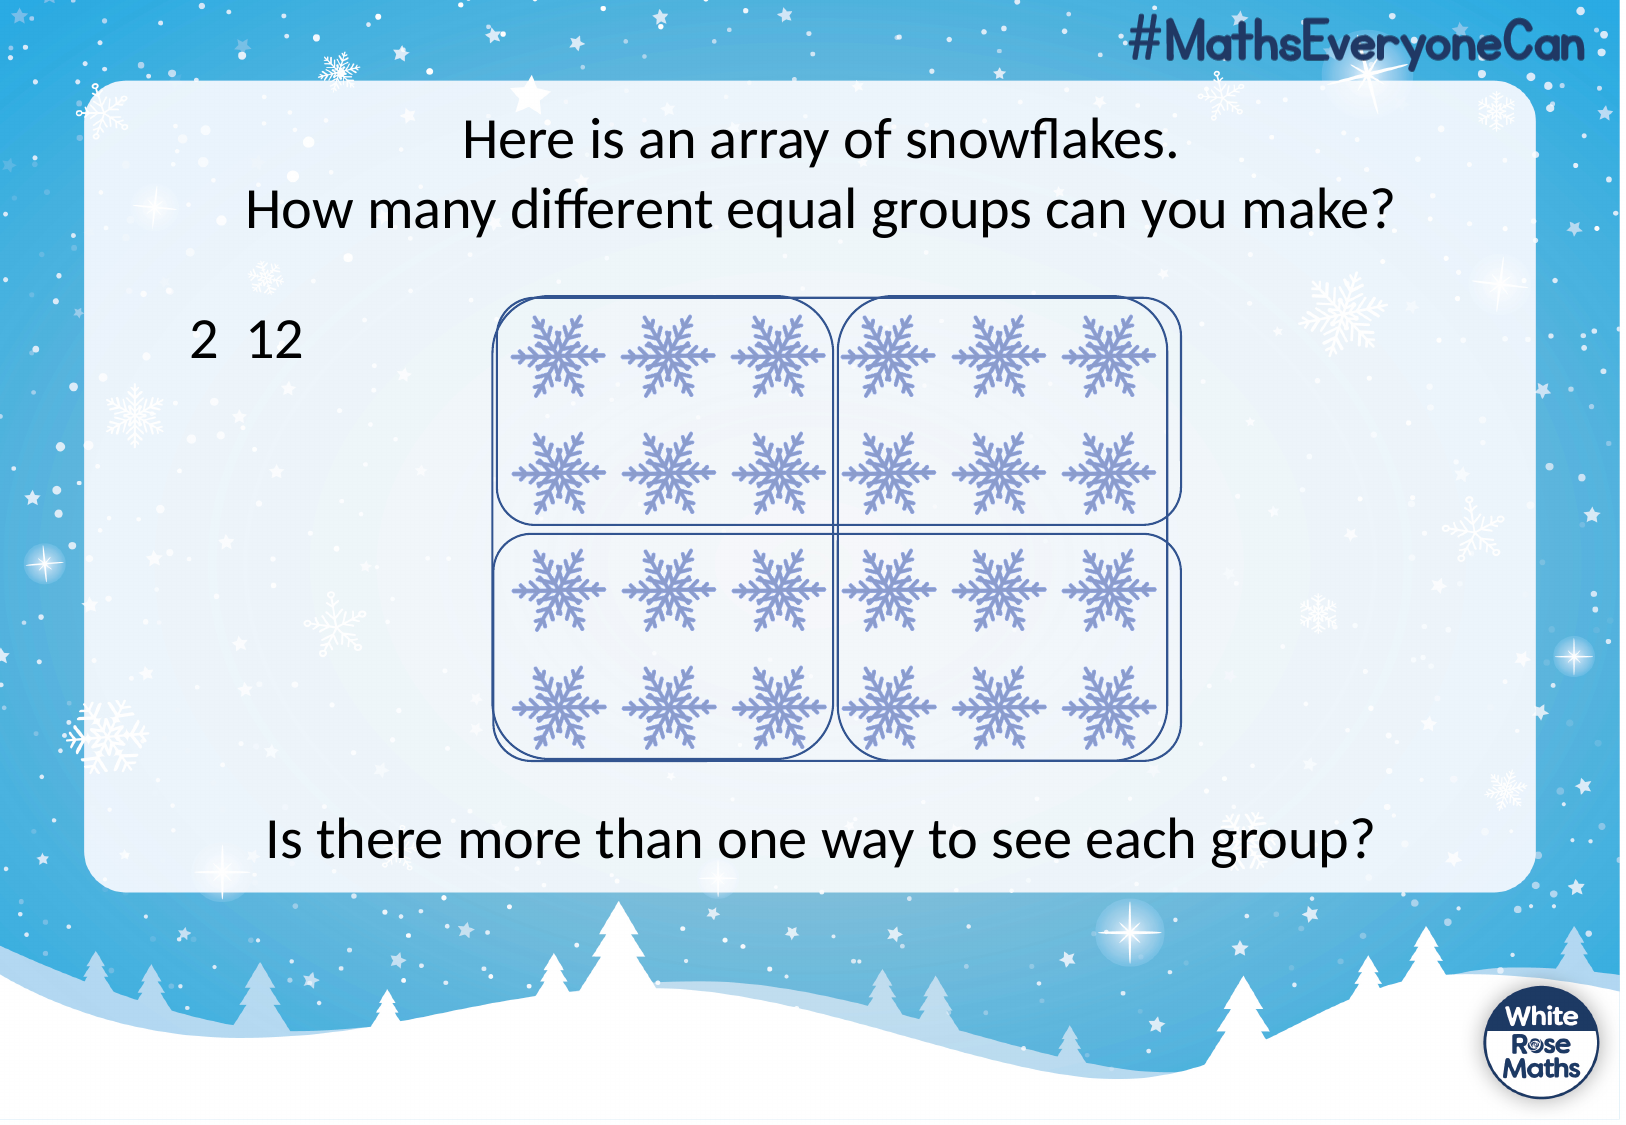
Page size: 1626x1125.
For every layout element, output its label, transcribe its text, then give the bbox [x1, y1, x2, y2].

text_box [836, 529, 1169, 535]
text_box [1127, 296, 1161, 301]
text_box [1169, 327, 1183, 489]
text_box Here is an array of snowflakes. How many different equal groups can you make? Is there more than one way to see each group? [221, 93, 1422, 948]
text_box [836, 412, 1169, 418]
picture [0, 0, 1626, 1125]
text_box [867, 295, 1138, 301]
text_box [491, 332, 835, 711]
text_box [792, 296, 877, 301]
text_box [523, 295, 802, 301]
text_box [492, 555, 1182, 740]
